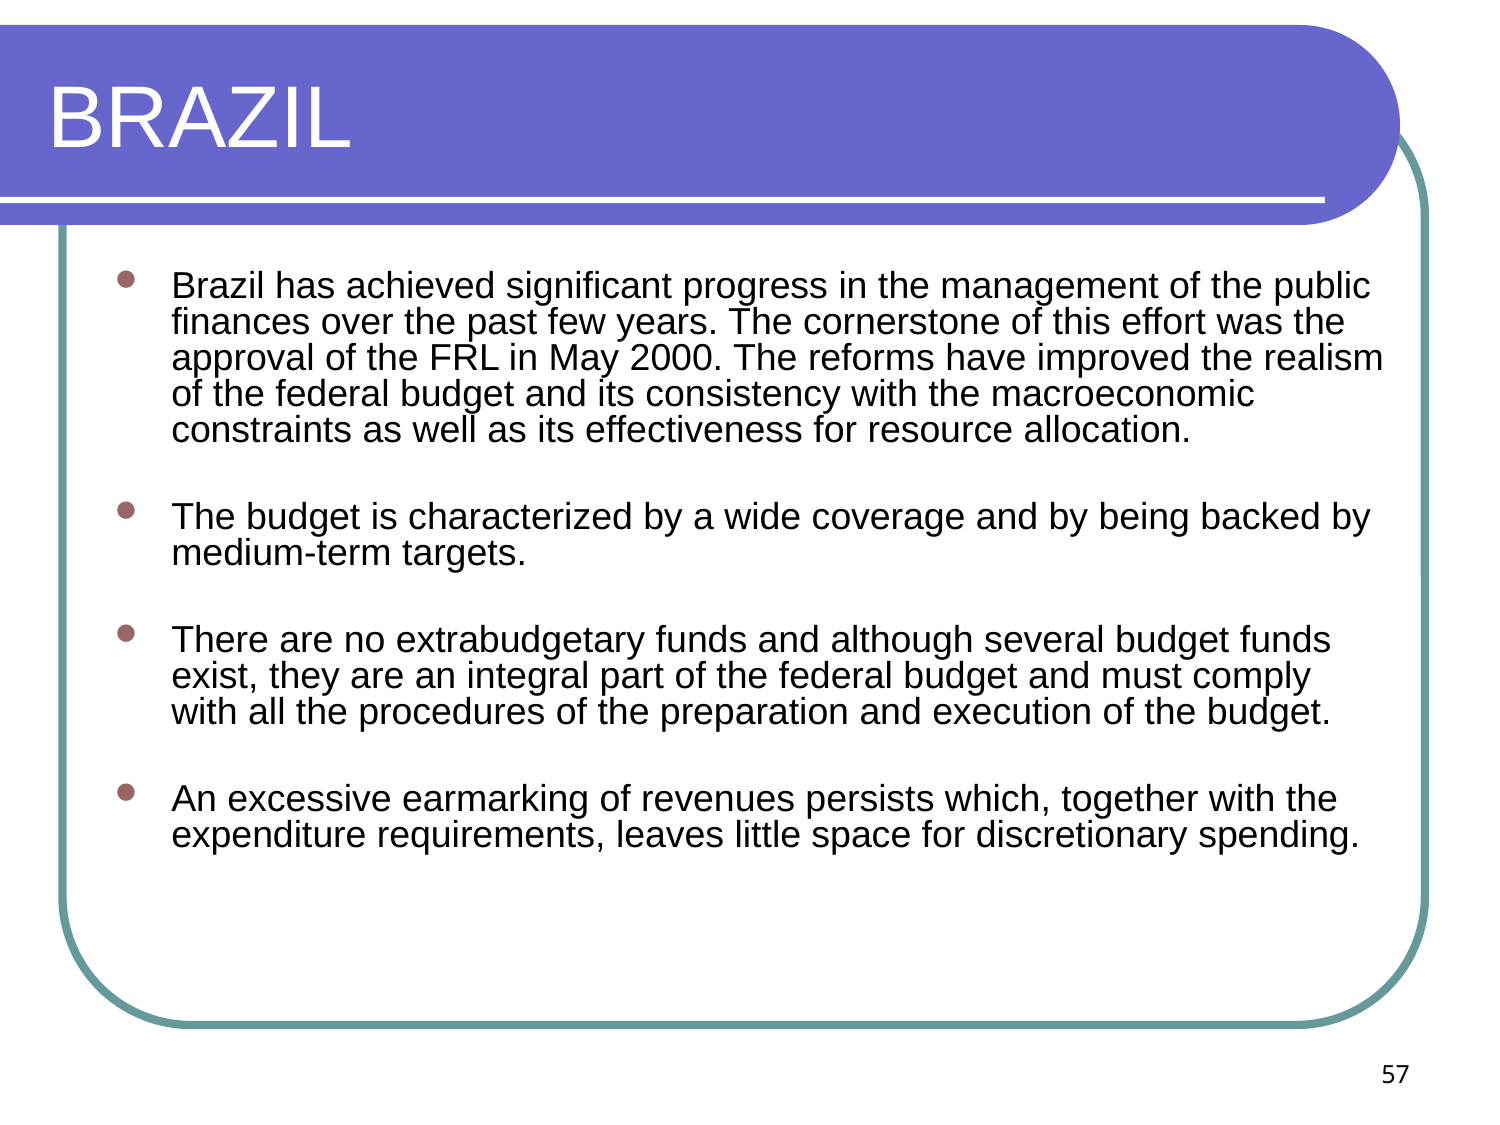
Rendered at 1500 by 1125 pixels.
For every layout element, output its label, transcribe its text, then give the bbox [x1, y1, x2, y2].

slide_number 57 [1074, 1024, 1426, 1101]
list Brazil has achieved significant progress in the management of the public finances over the past few years. The cornerstone of this effort was the approval of the FRL in May 2000. The reforms have improved the realism of the federal budget and its consistency with the macroeconomic constraints as well as its effectiveness for resource allocation. The budget is characterized by a wide coverage and by being backed by medium-term targets. There are no extrabudgetary funds and although several budget funds exist, they are an integral part of the federal budget and must comply with all the procedures of the preparation and execution of the budget. An excessive earmarking of revenues persists which, together with the expenditure requirements, leaves little space for discretionary spending. [99, 262, 1401, 988]
title BRAZIL [31, 37, 1348, 188]
